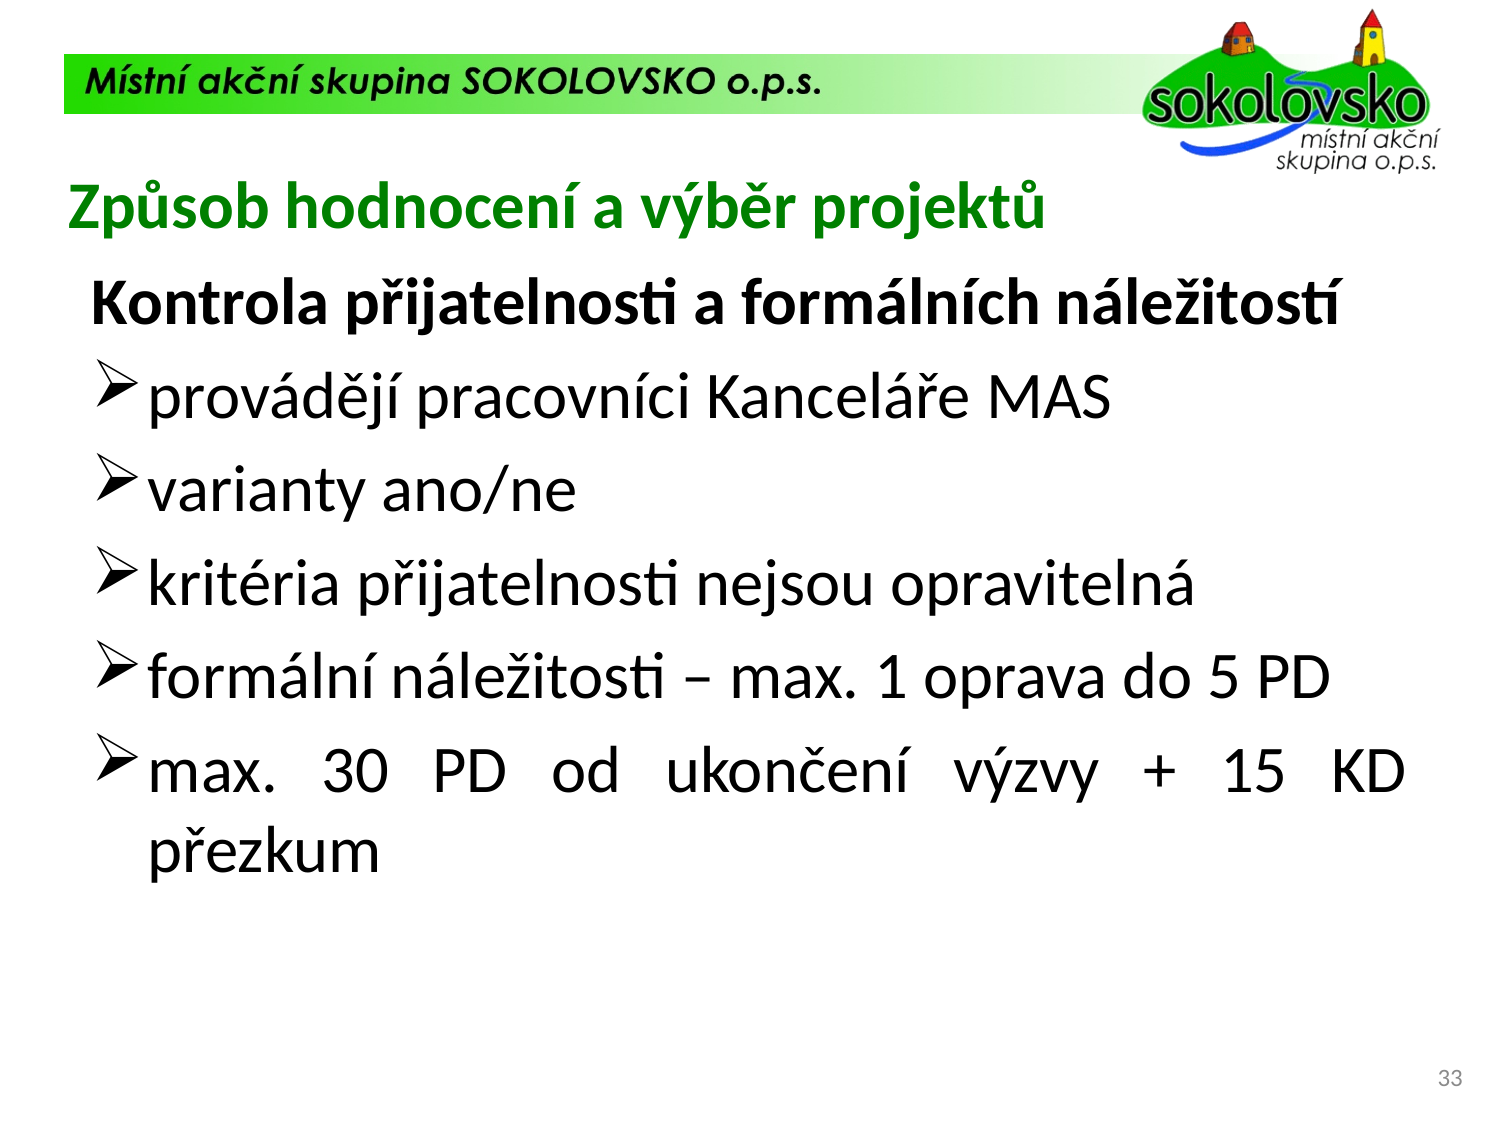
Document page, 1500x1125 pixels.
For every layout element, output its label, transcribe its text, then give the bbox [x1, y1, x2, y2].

picture [64, 0, 1455, 197]
list Kontrola přijatelnosti a formálních náležitostí provádějí pracovníci Kanceláře MAS varianty ano/ne kritéria přijatelnosti nejsou opravitelná formální náležitosti – max. 1 oprava do 5 PD max. 30 PD od ukončení výzvy + 15 KD přezkum [76, 250, 1424, 1083]
title Způsob hodnocení a výběr projektů [53, 137, 1404, 268]
slide_number 33 [1128, 1046, 1478, 1107]
